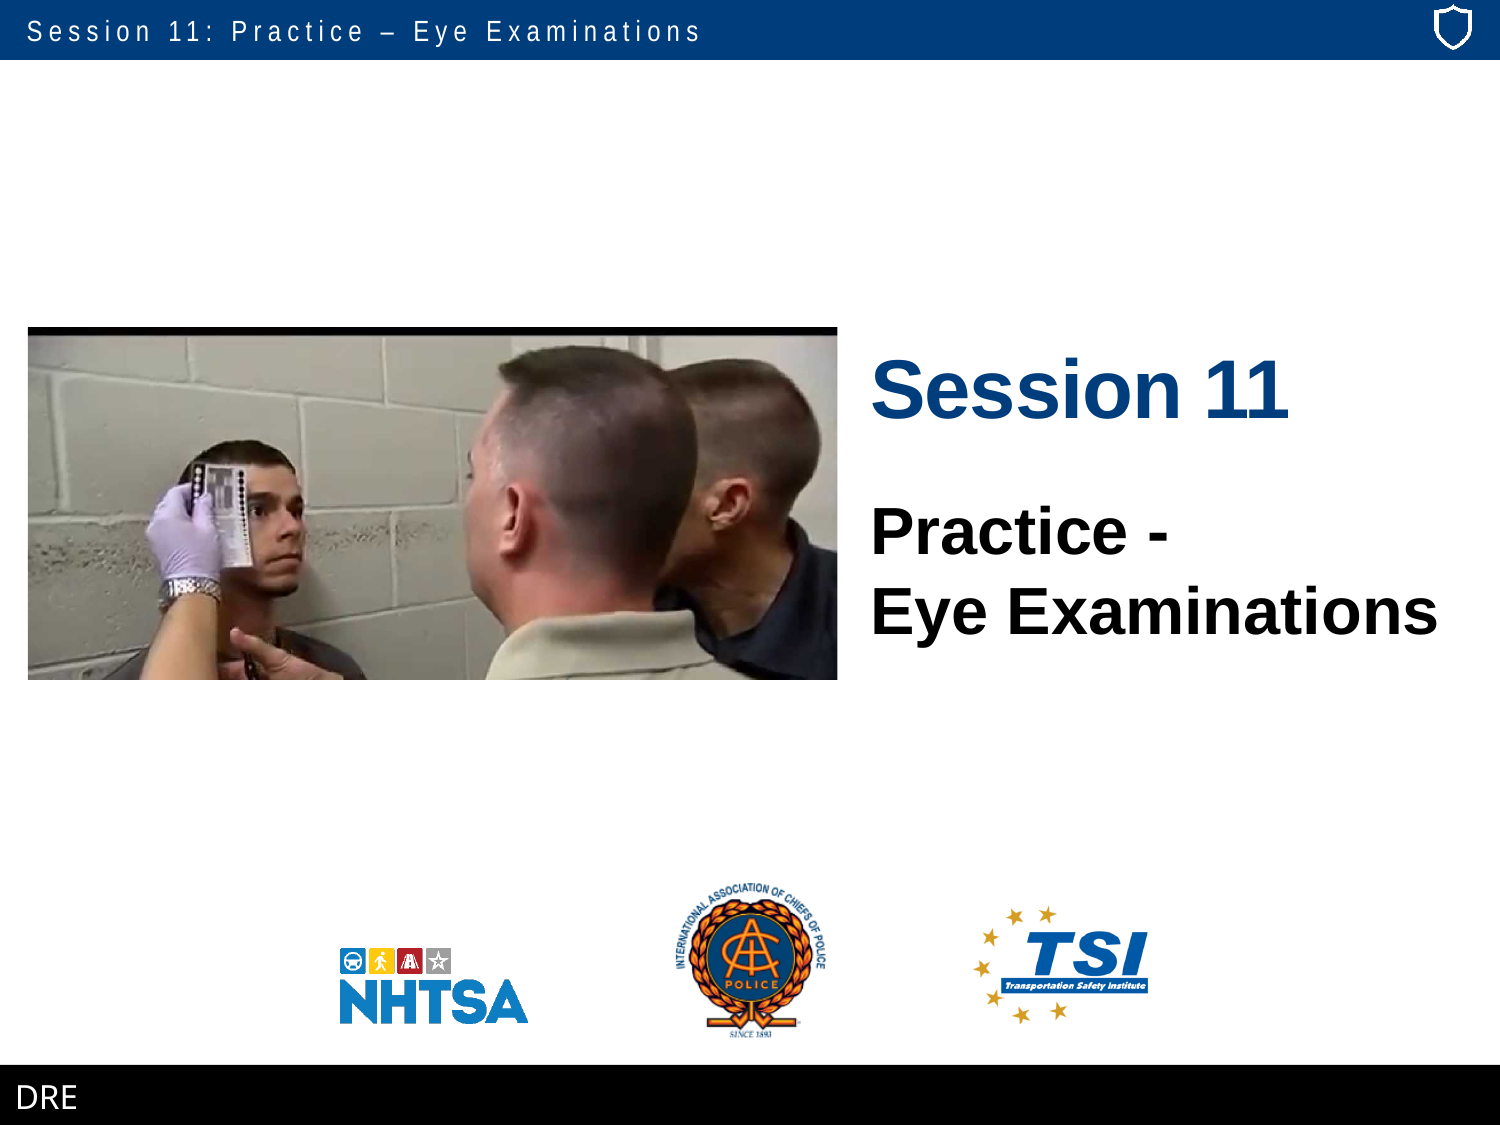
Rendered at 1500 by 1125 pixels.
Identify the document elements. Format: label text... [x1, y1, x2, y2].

picture [27, 326, 838, 681]
title Session 11 [855, 302, 1481, 443]
picture [1434, 4, 1472, 50]
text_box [339, 873, 1161, 1050]
text_box Practice - Eye Examinations [855, 480, 1500, 768]
